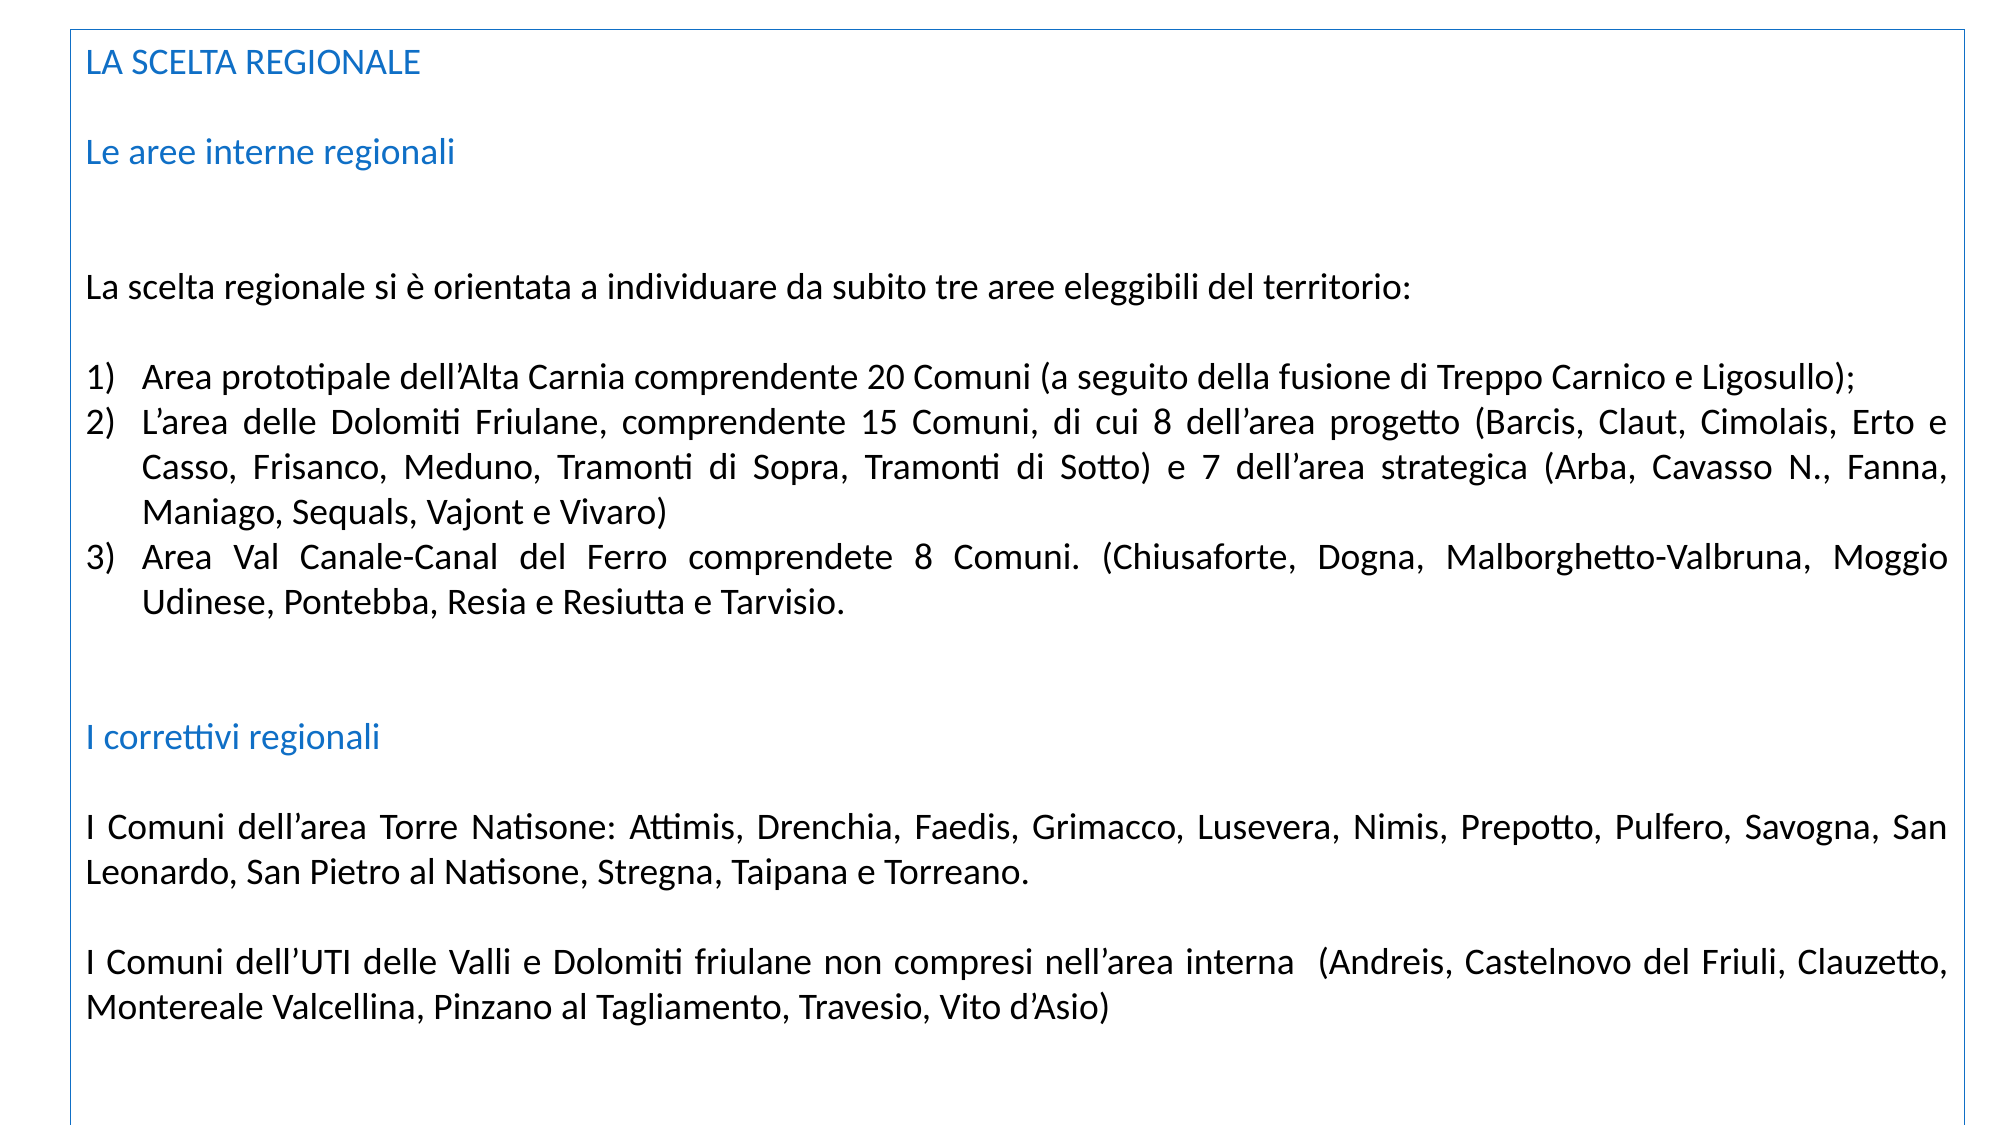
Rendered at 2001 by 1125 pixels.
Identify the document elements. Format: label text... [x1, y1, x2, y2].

text_box LA SCELTA REGIONALE Le aree interne regionali La scelta regionale si è orientata a individuare da subito tre aree eleggibili del territorio: Area prototipale dell’Alta Carnia comprendente 20 Comuni (a seguito della fusione di Treppo Carnico e Ligosullo); L’area delle Dolomiti Friulane, comprendente 15 Comuni, di cui 8 dell’area progetto (Barcis, Claut, Cimolais, Erto e Casso, Frisanco, Meduno, Tramonti di Sopra, Tramonti di Sotto) e 7 dell’area strategica (Arba, Cavasso N., Fanna, Maniago, Sequals, Vajont e Vivaro) Area Val Canale-Canal del Ferro comprendete 8 Comuni. (Chiusaforte, Dogna, Malborghetto-Valbruna, Moggio Udinese, Pontebba, Resia e Resiutta e Tarvisio. I correttivi regionali I Comuni dell’area Torre Natisone: Attimis, Drenchia, Faedis, Grimacco, Lusevera, Nimis, Prepotto, Pulfero, Savogna, San Leonardo, San Pietro al Natisone, Stregna, Taipana e Torreano. I Comuni dell’UTI delle Valli e Dolomiti friulane non compresi nell’area interna (Andreis, Castelnovo del Friuli, Clauzetto, Montereale Valcellina, Pinzano al Tagliamento, Travesio, Vito d’Asio) [70, 29, 1965, 1125]
